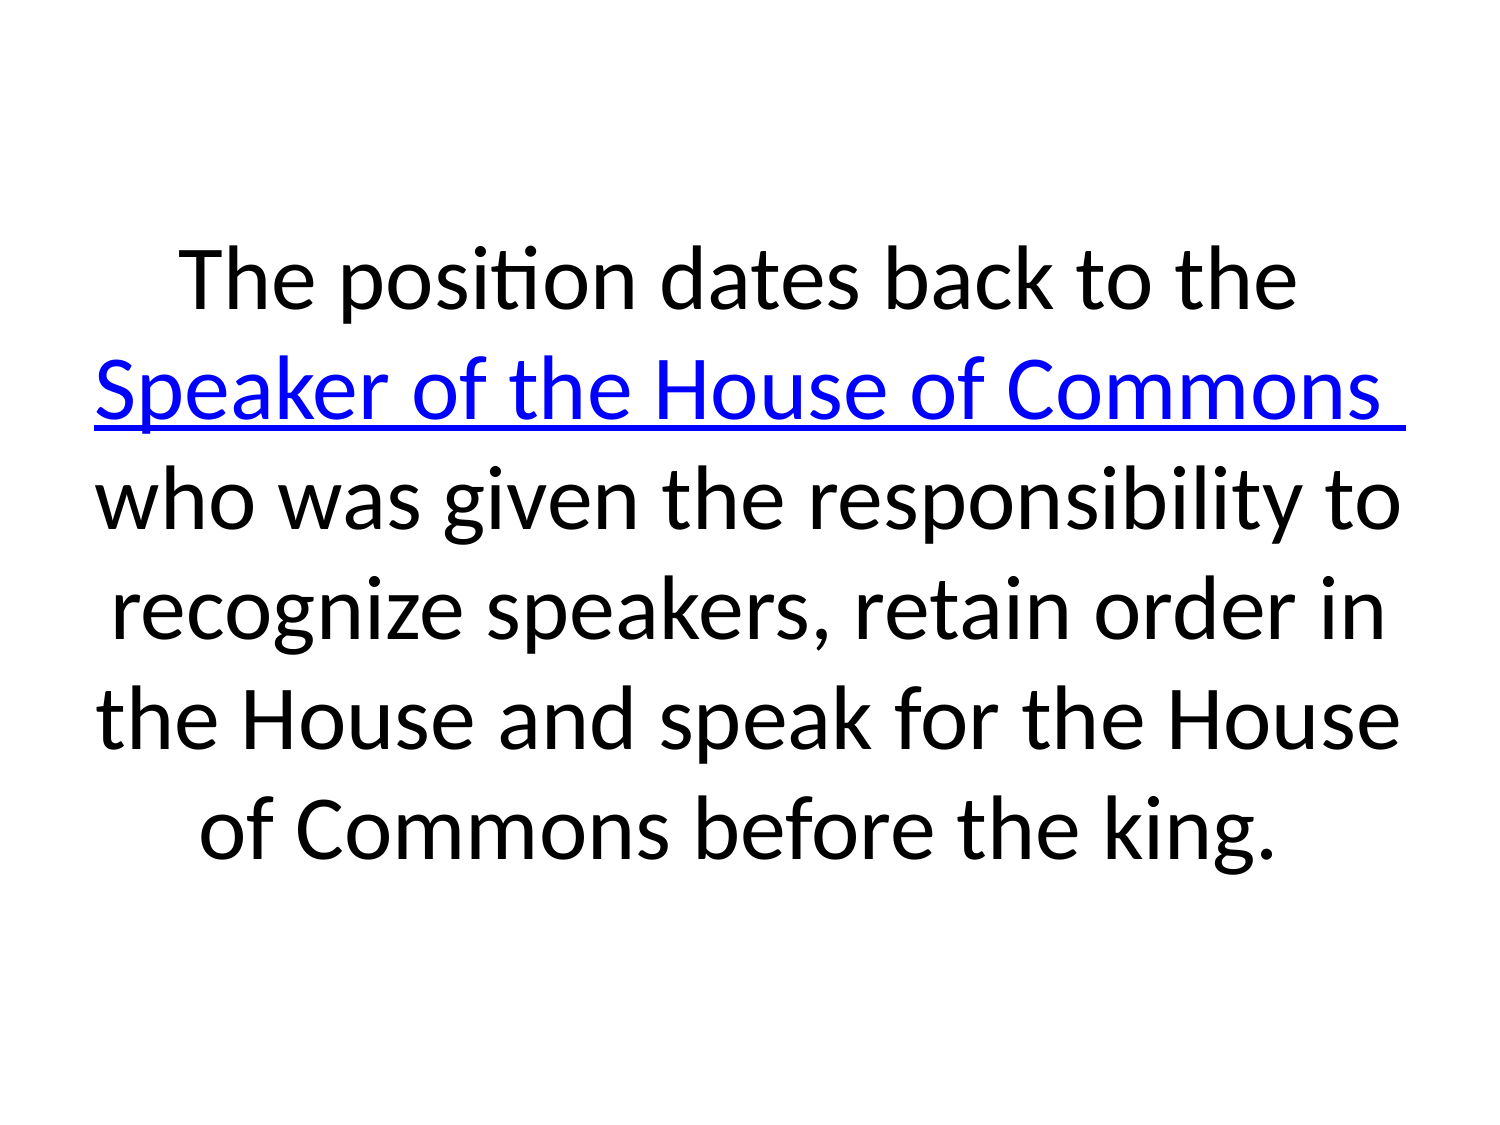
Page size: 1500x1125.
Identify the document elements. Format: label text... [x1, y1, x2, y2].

title The position dates back to the Speaker of the House of Commons who was given the responsibility to recognize speakers, retain order in the House and speak for the House of Commons before the king. [74, 44, 1426, 1051]
